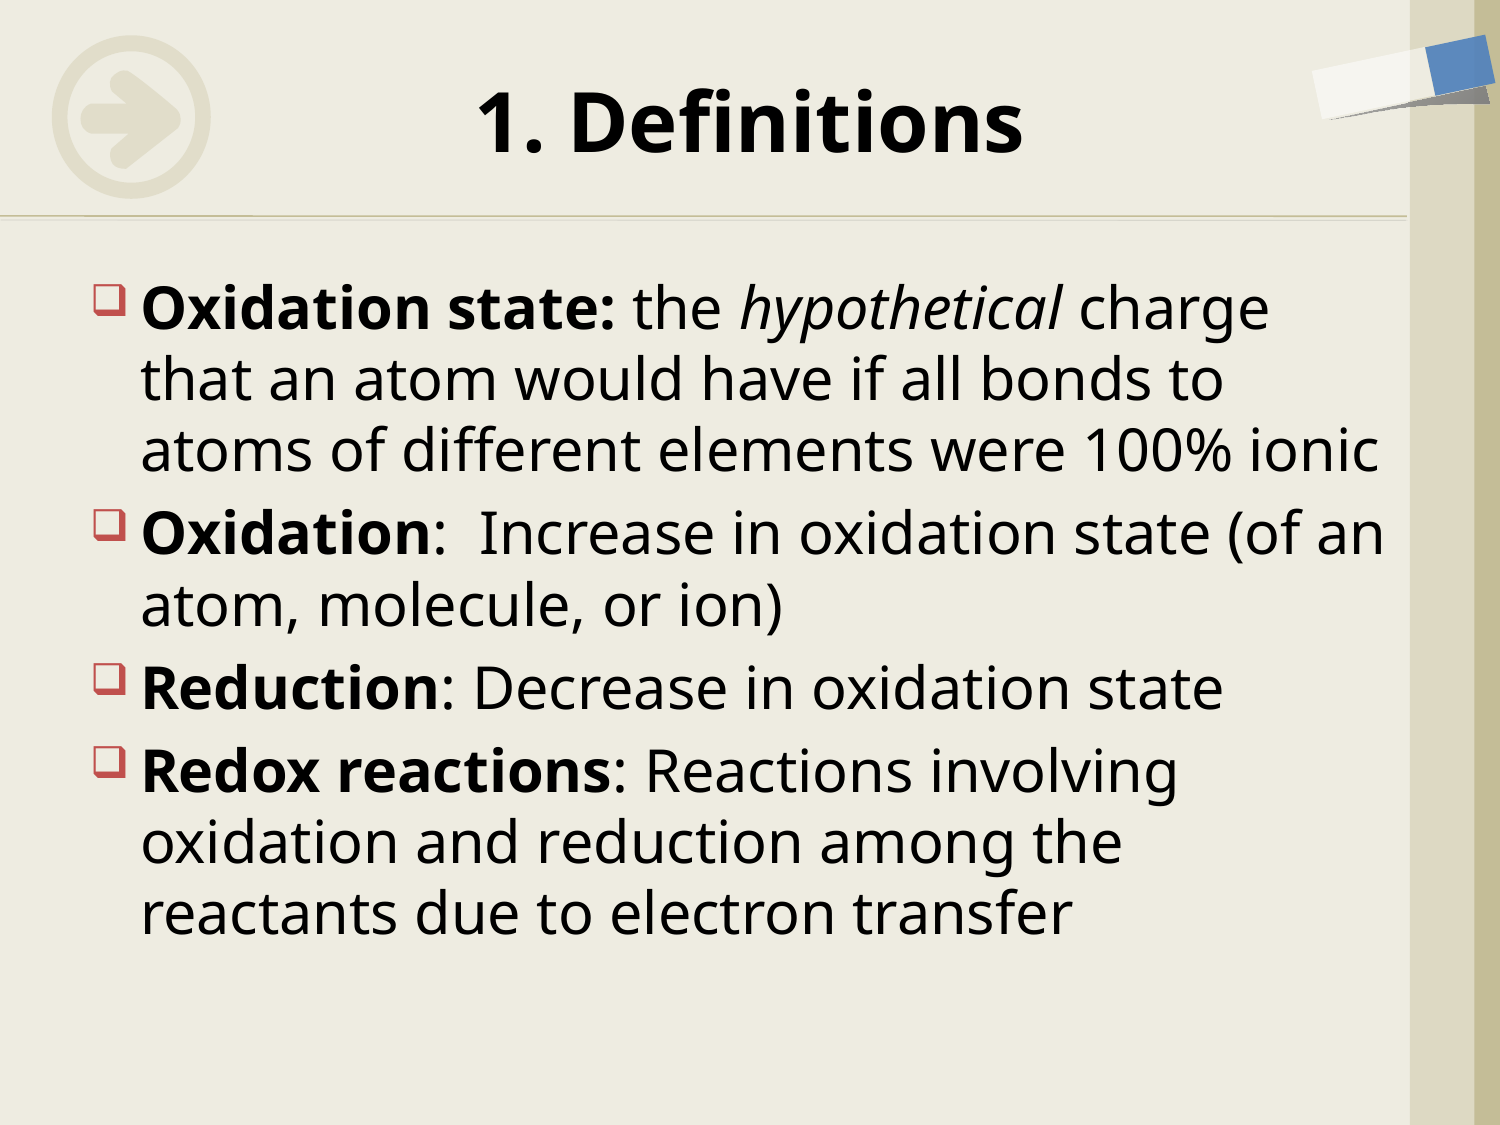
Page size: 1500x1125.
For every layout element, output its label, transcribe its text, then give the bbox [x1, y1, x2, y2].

list Oxidation state: the hypothetical charge that an atom would have if all bonds to atoms of different elements were 100% ionic Oxidation: Increase in oxidation state (of an atom, molecule, or ion) Reduction: Decrease in oxidation state Redox reactions: Reactions involving oxidation and reduction among the reactants due to electron transfer [75, 262, 1406, 1005]
title 1. Definitions [75, 24, 1425, 213]
